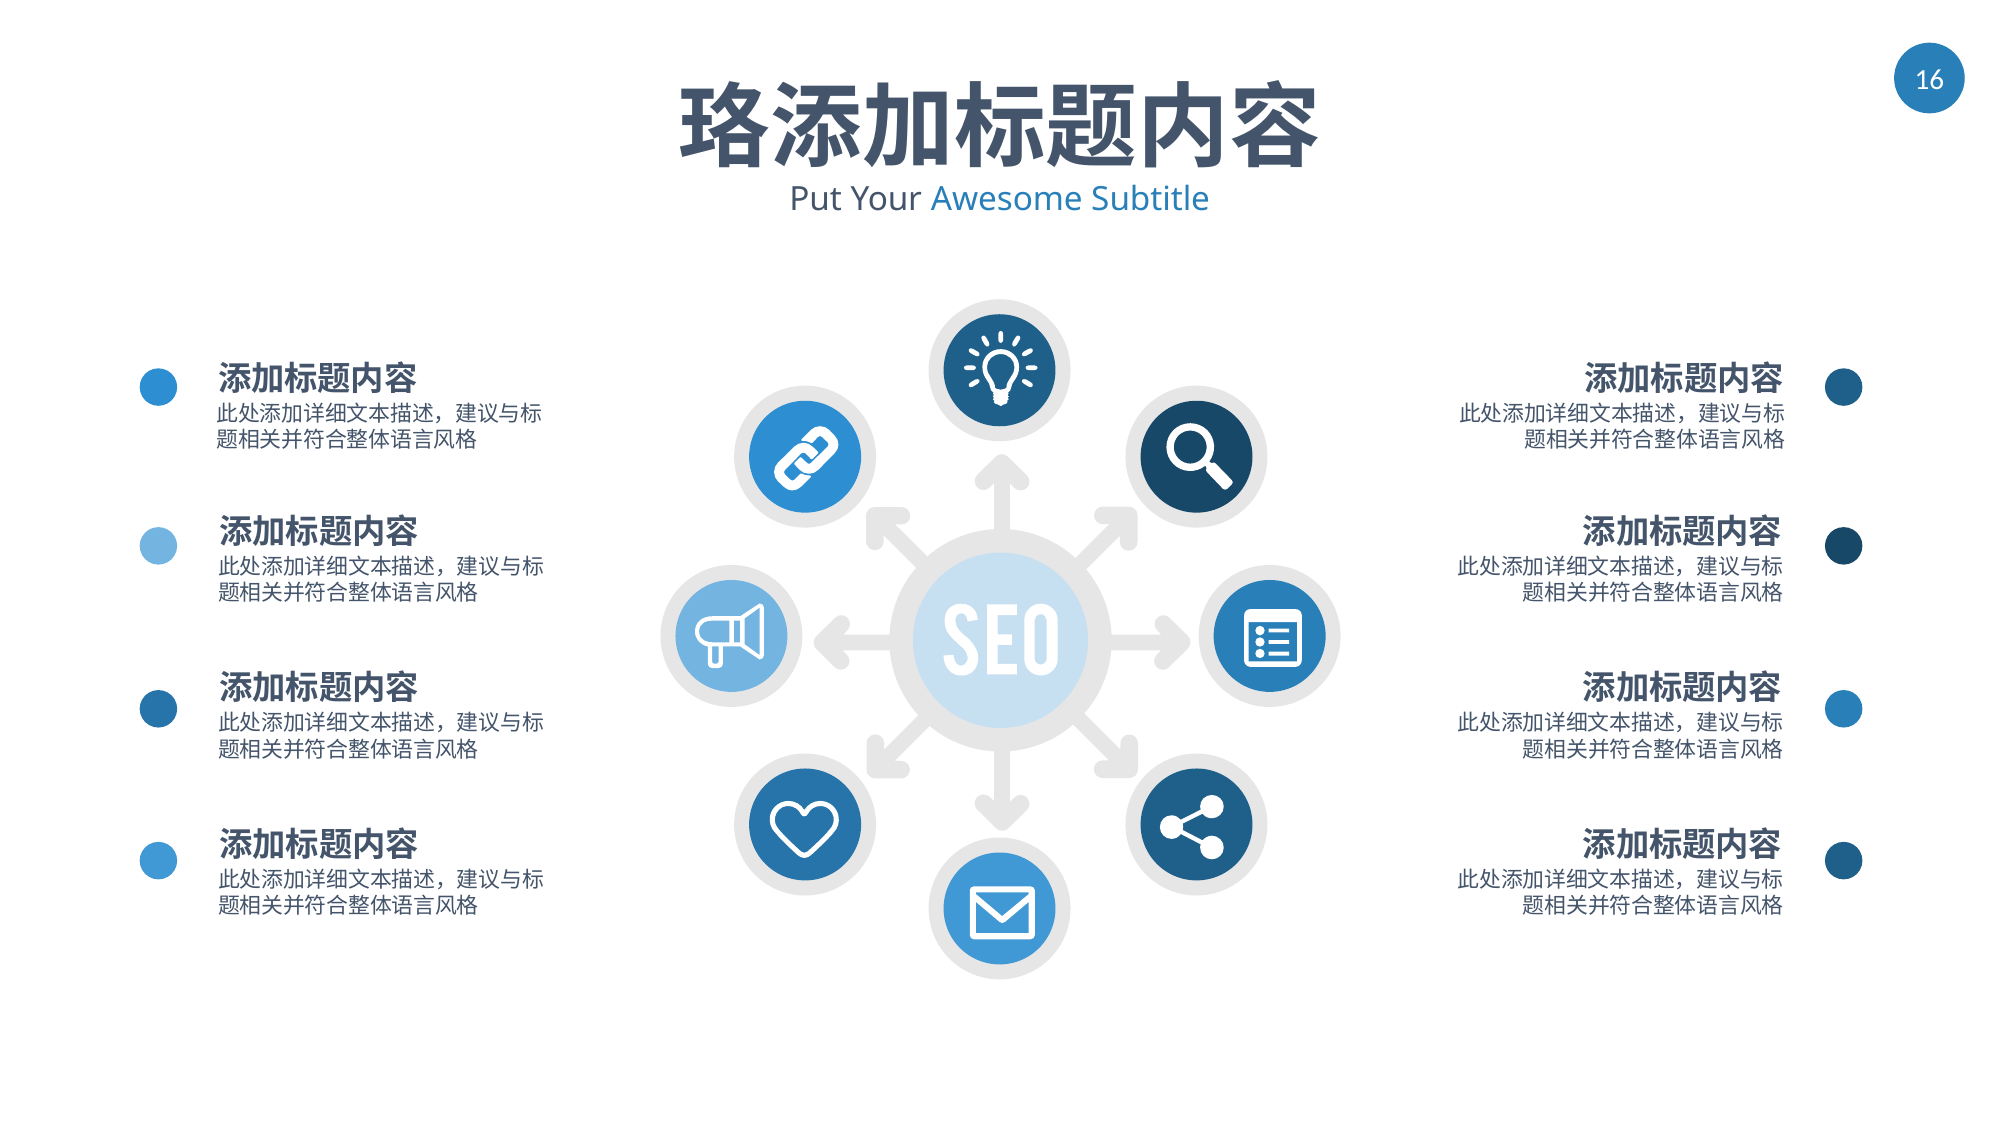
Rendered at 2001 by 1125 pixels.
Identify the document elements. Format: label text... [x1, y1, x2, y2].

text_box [734, 385, 877, 528]
text_box 添加标题内容 [204, 815, 434, 858]
text_box 添加标题内容 [204, 659, 434, 701]
text_box [138, 840, 179, 881]
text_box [660, 564, 803, 707]
text_box [1823, 367, 1864, 407]
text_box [928, 837, 1071, 980]
text_box 此处添加详细文本描述，建议与标题相关并符合整体语言风格 [203, 701, 571, 769]
text_box 添加标题内容 [1569, 349, 1799, 392]
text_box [1125, 385, 1268, 528]
text_box 此处添加详细文本描述，建议与标题相关并符合整体语言风格 [1431, 701, 1799, 769]
text_box 此处添加详细文本描述，建议与标题相关并符合整体语言风格 [201, 392, 570, 460]
text_box [1823, 840, 1864, 881]
text_box [138, 526, 179, 566]
text_box 此处添加详细文本描述，建议与标题相关并符合整体语言风格 [1431, 545, 1799, 613]
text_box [812, 453, 1192, 832]
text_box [928, 299, 1071, 442]
text_box 此处添加详细文本描述，建议与标题相关并符合整体语言风格 [203, 545, 571, 613]
text_box 添加标题内容 [1568, 815, 1798, 858]
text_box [1198, 564, 1341, 707]
text_box 此处添加详细文本描述，建议与标题相关并符合整体语言风格 [1432, 392, 1801, 460]
text_box Put Your Awesome Subtitle [774, 169, 1226, 225]
text_box [1823, 526, 1864, 566]
text_box 添加标题内容 [1568, 502, 1798, 545]
text_box 此处添加详细文本描述，建议与标题相关并符合整体语言风格 [1431, 858, 1799, 926]
text_box [138, 689, 179, 729]
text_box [1244, 609, 1302, 667]
text_box [1823, 689, 1864, 729]
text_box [1125, 753, 1268, 896]
text_box 珞添加标题内容 [663, 60, 1336, 185]
text_box [138, 367, 179, 407]
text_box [963, 330, 1038, 407]
text_box 添加标题内容 [204, 502, 434, 545]
text_box 添加标题内容 [203, 349, 433, 392]
text_box 添加标题内容 [1568, 659, 1798, 701]
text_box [734, 753, 877, 896]
text_box 此处添加详细文本描述，建议与标题相关并符合整体语言风格 [203, 858, 571, 926]
